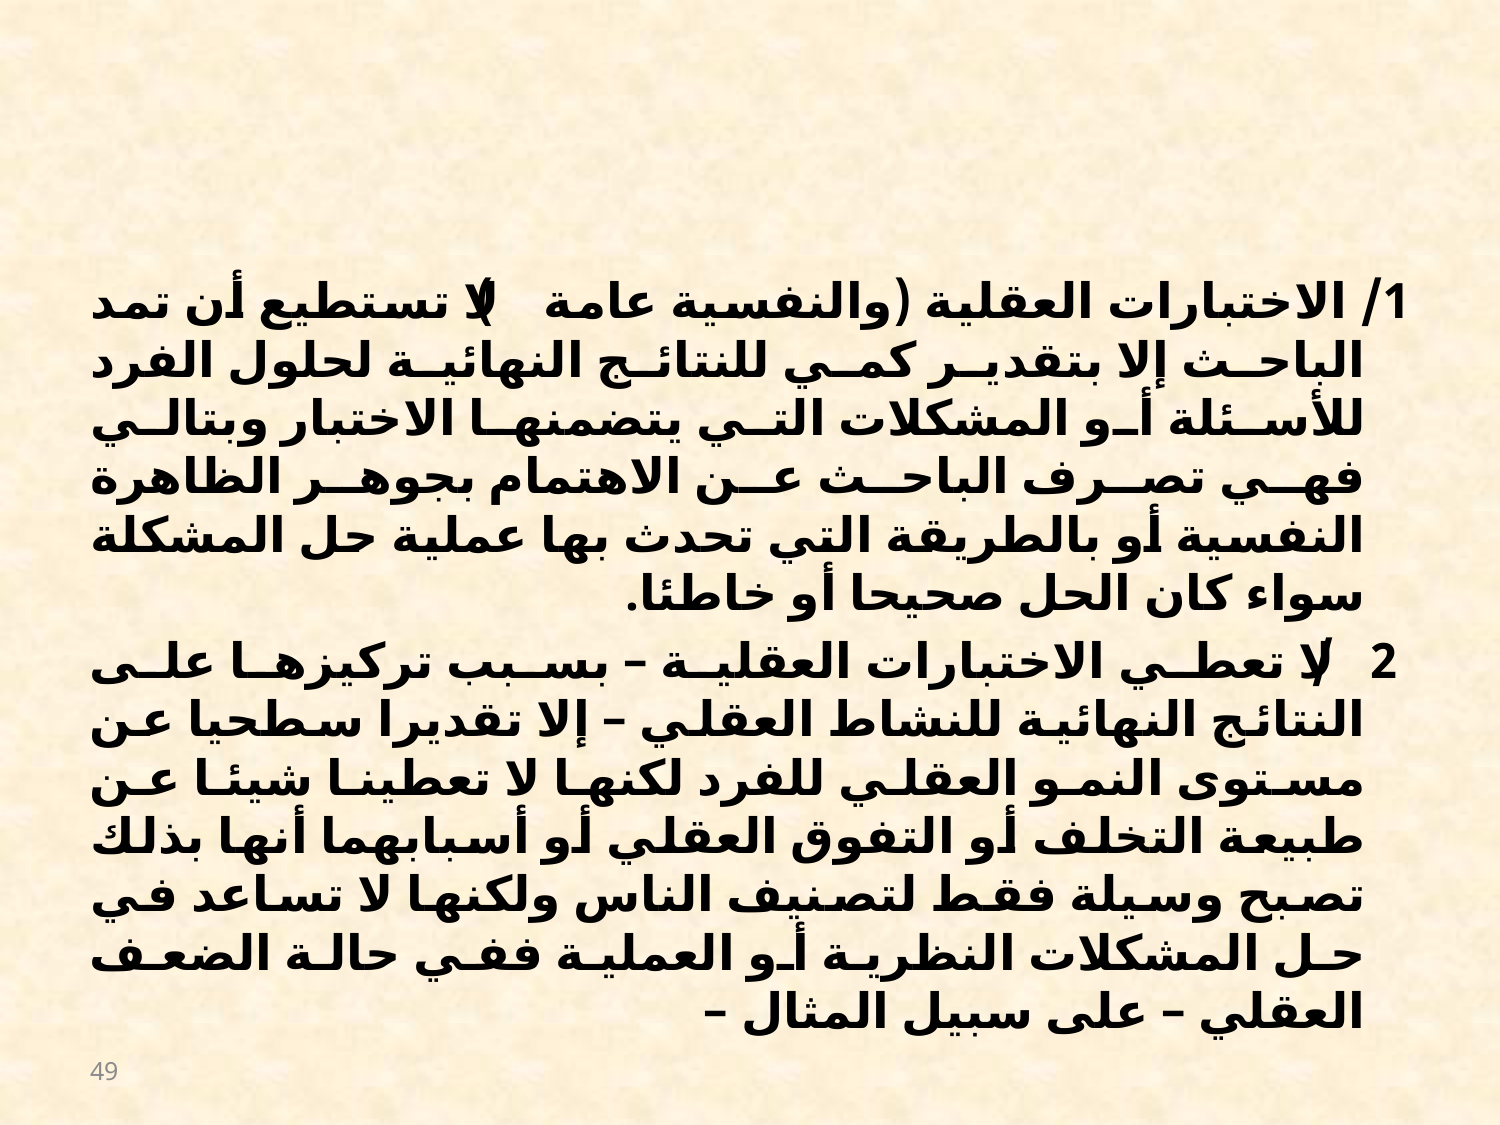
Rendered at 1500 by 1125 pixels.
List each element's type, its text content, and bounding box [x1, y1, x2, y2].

slide_number 49 [75, 1042, 425, 1103]
picture [0, 0, 1500, 1125]
list 1/ الاختبارات العقلية (والنفسية عامة ) لا تستطيع أن تمد الباحث إلا بتقدير كمي للنتائج النهائية لحلول الفرد للأسئلة أو المشكلات التي يتضمنها الاختبار وبتالي فهي تصرف الباحث عن الاهتمام بجوهر الظاهرة النفسية أو بالطريقة التي تحدث بها عملية حل المشكلة سواء كان الحل صحيحا أو خاطئا. 2/ لا تعطي الاختبارات العقلية – بسبب تركيزها على النتائج النهائية للنشاط العقلي – إلا تقديرا سطحيا عن مستوى النمو العقلي للفرد لكنها لا تعطينا شيئا عن طبيعة التخلف أو التفوق العقلي أو أسبابهما أنها بذلك تصبح وسيلة فقط لتصنيف الناس ولكنها لا تساعد في حل المشكلات النظرية أو العملية ففي حالة الضعف العقلي – على سبيل المثال – [75, 262, 1425, 1055]
